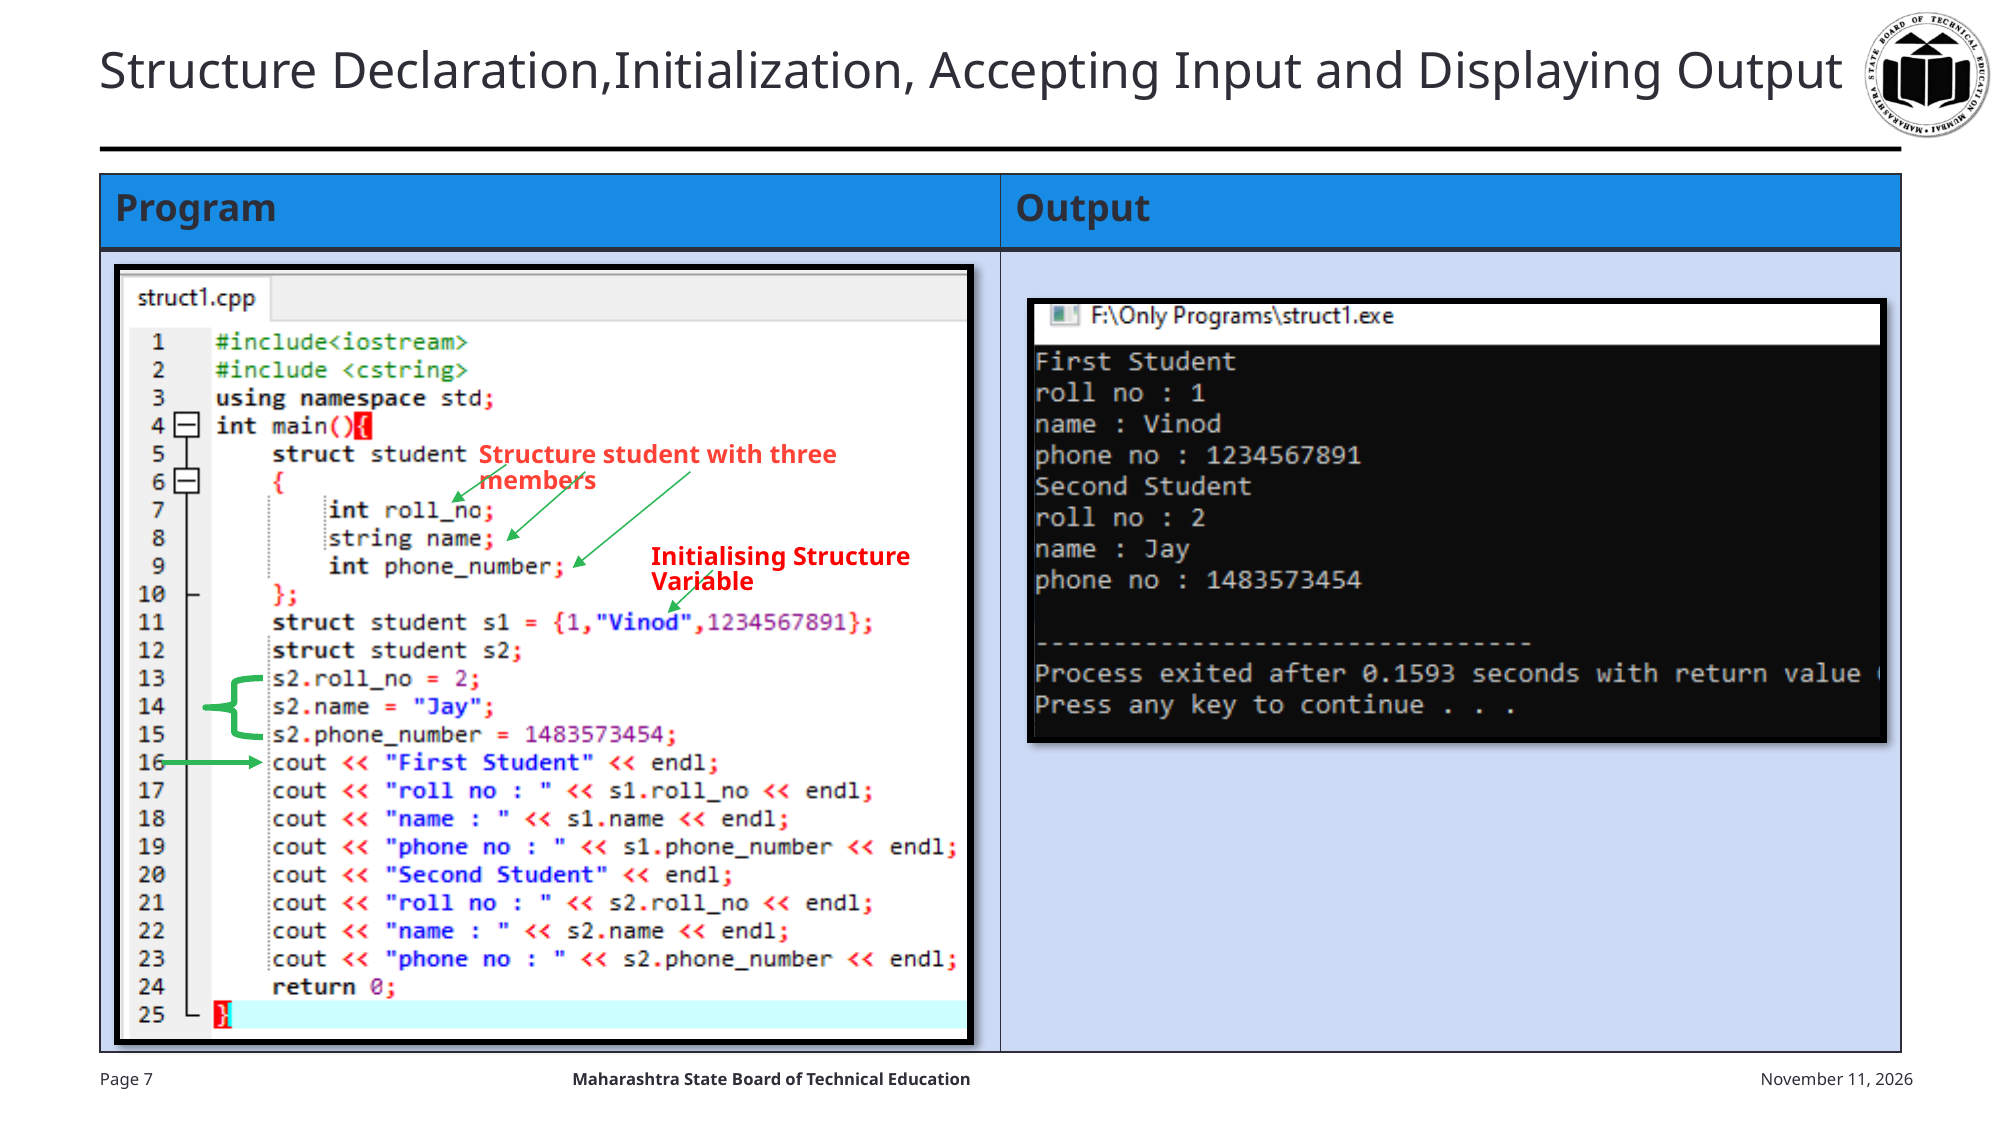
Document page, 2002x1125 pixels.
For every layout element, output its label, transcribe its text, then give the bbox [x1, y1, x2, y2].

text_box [451, 464, 507, 504]
table_cell [1001, 252, 1900, 1051]
picture [120, 269, 968, 1040]
picture [1852, 0, 2001, 149]
picture [1033, 304, 1881, 738]
table_header Program [101, 175, 1000, 247]
title Structure Declaration,Initialization, Accepting Input and Displaying Output [99, 48, 1901, 145]
table_cell [101, 252, 1000, 1051]
table_header Output [1001, 175, 1900, 247]
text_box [506, 471, 571, 542]
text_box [572, 471, 691, 569]
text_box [651, 538, 1011, 614]
